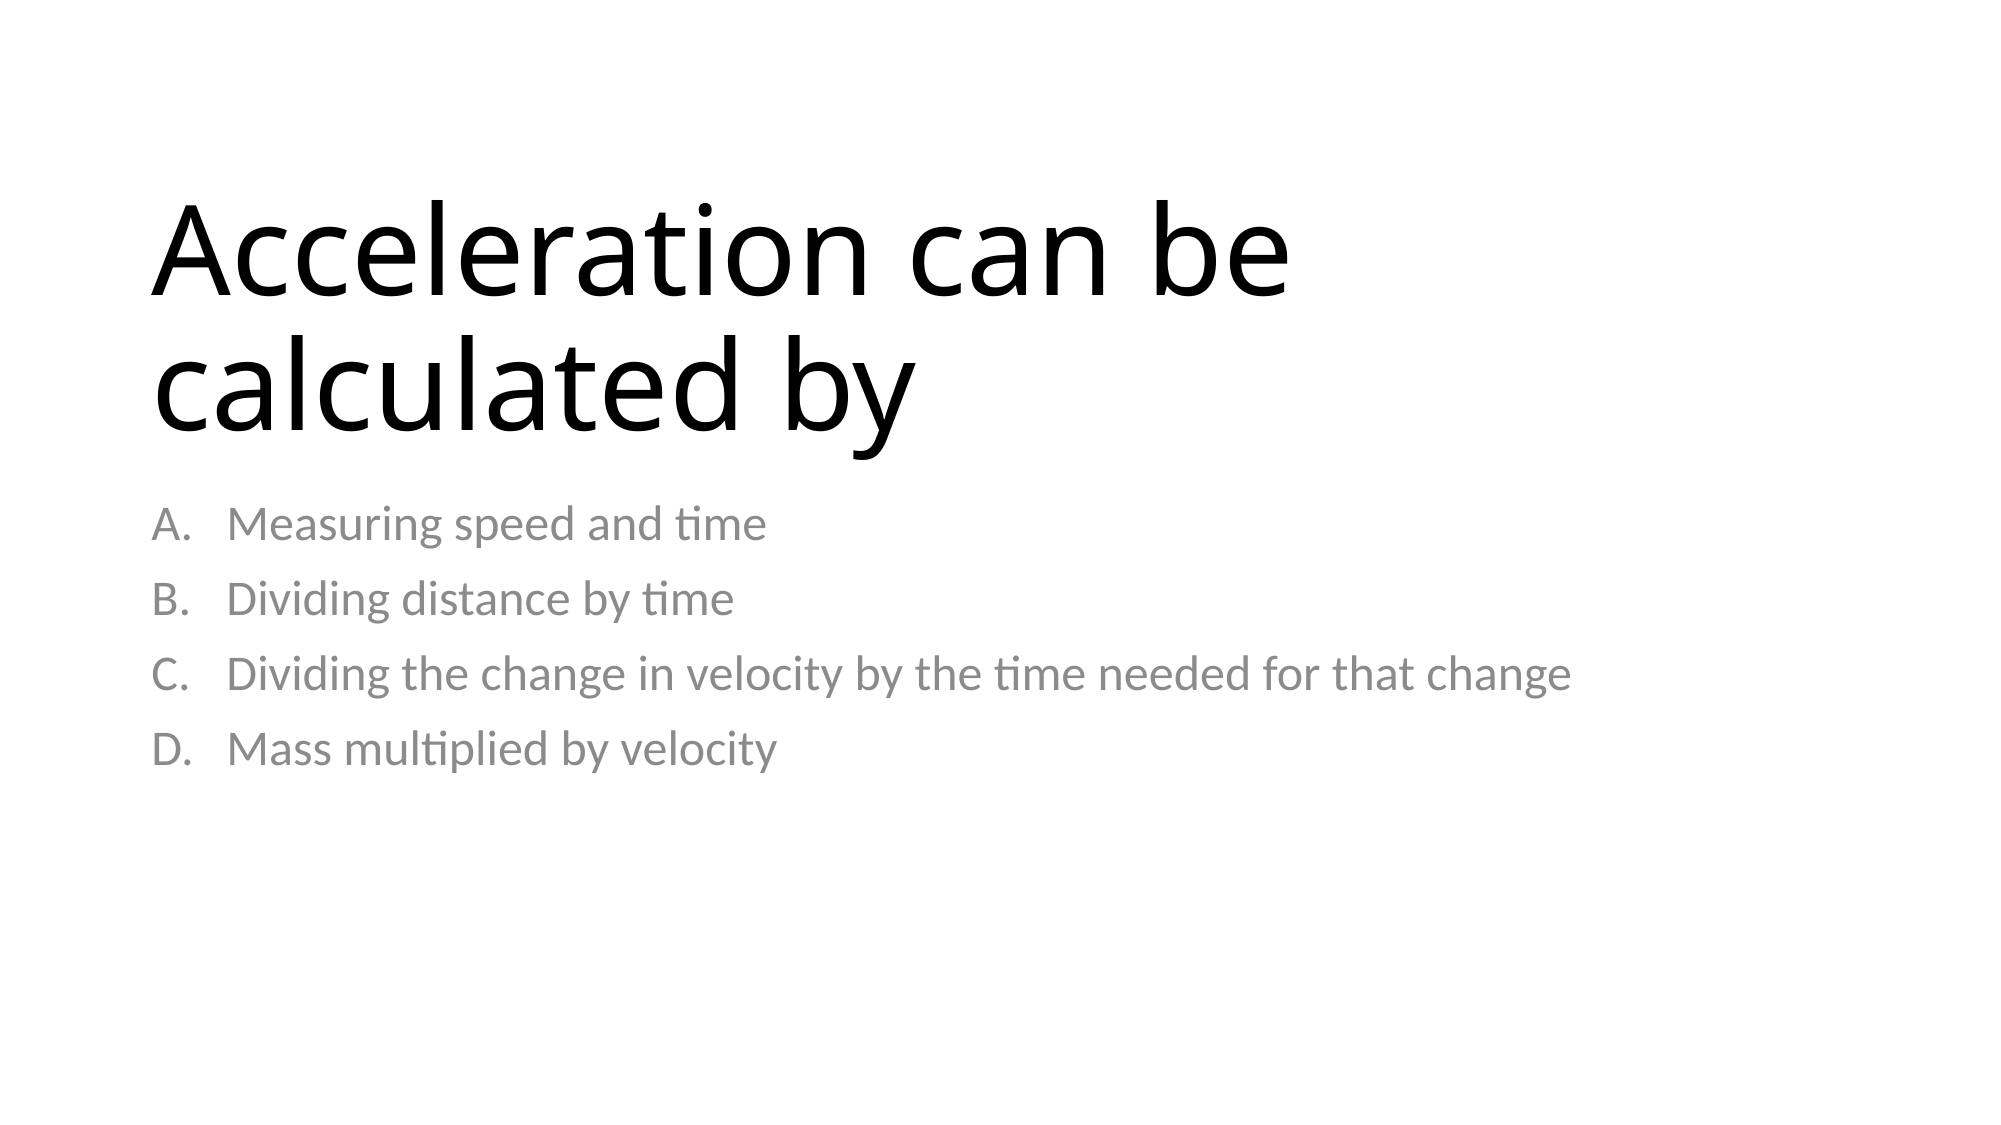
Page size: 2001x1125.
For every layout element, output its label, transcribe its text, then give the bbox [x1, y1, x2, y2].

title Acceleration can be calculated by [136, 280, 1862, 465]
list Measuring speed and time Dividing distance by time Dividing the change in velocity by the time needed for that change Mass multiplied by velocity [136, 490, 1862, 999]
